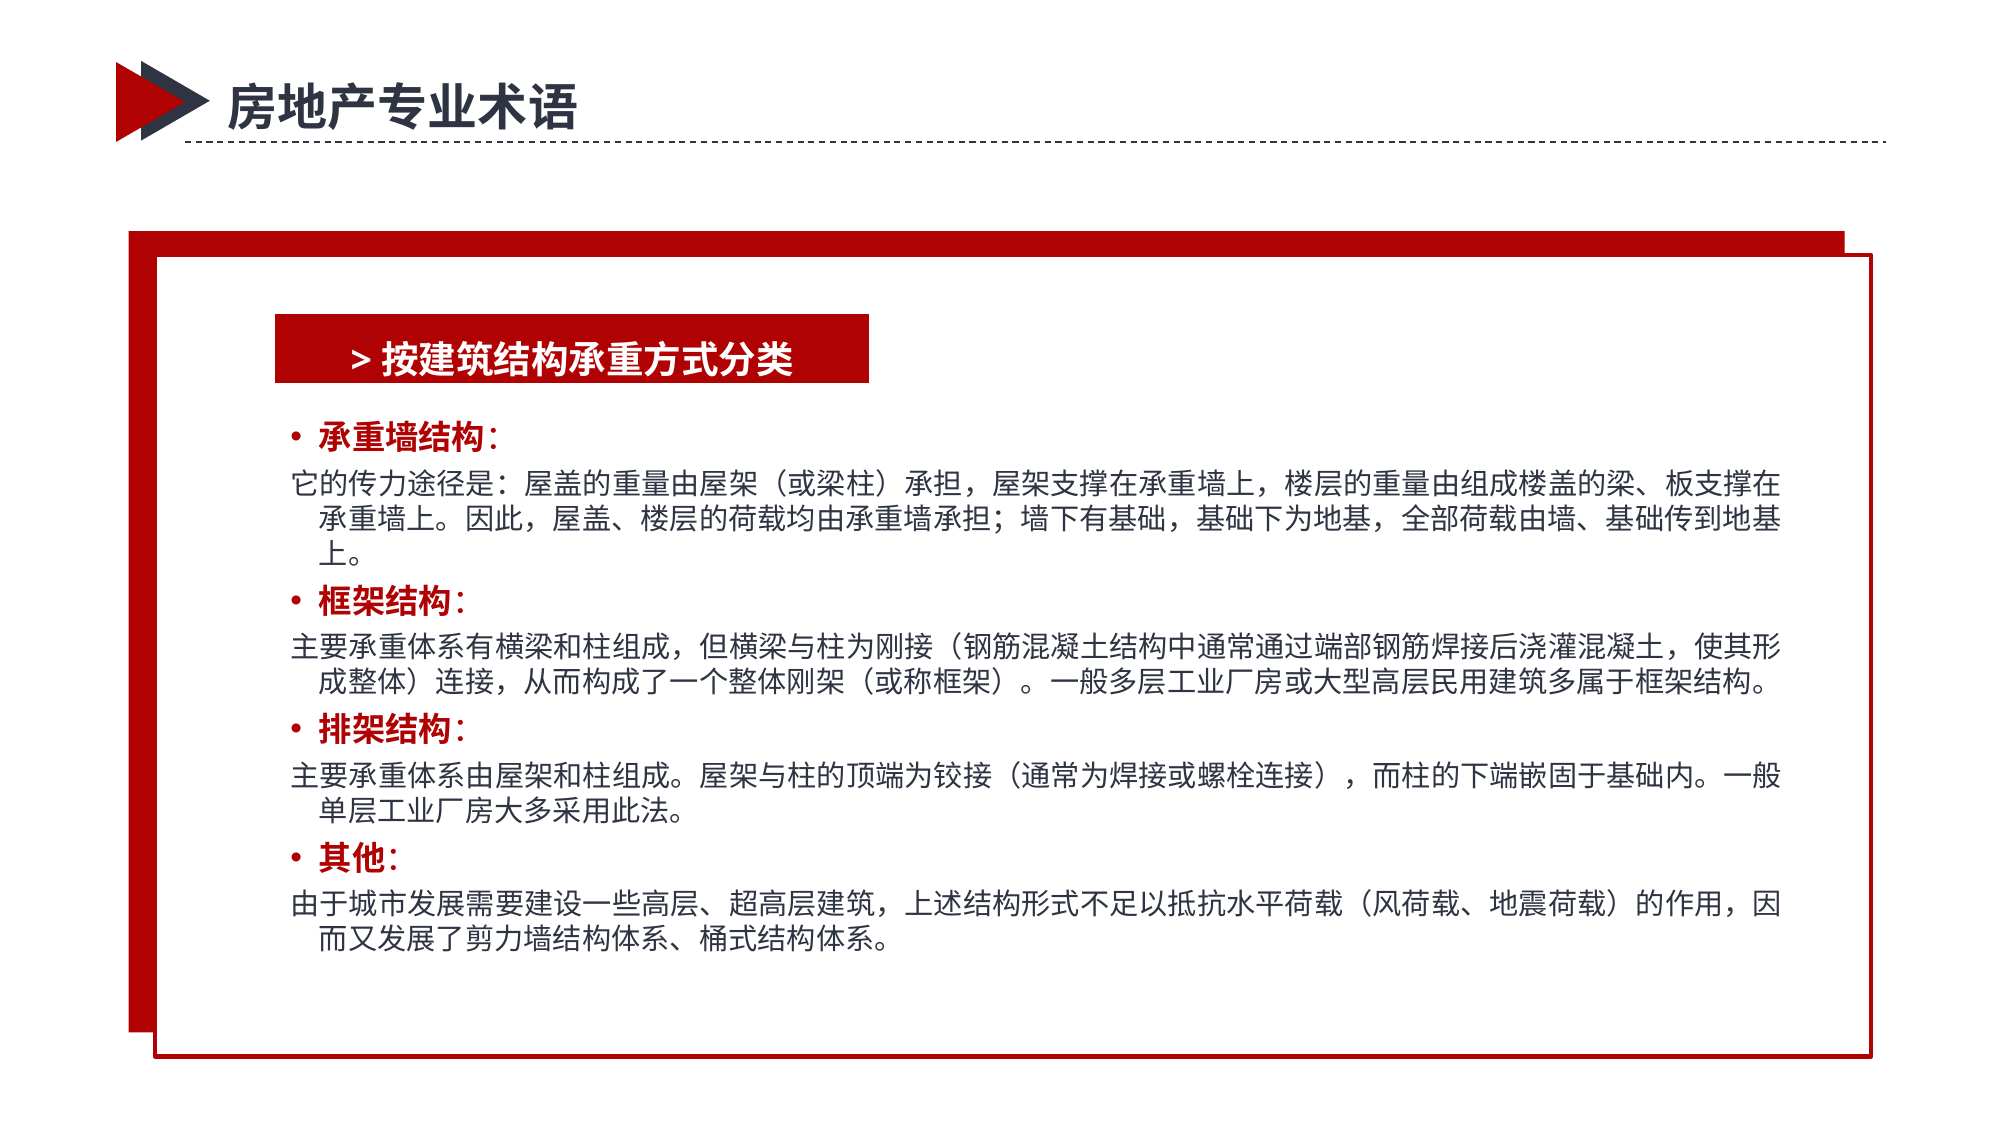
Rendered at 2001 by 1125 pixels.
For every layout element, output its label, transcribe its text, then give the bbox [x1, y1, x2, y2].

text_box 房地产专业术语 [199, 68, 607, 157]
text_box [128, 230, 1872, 1057]
